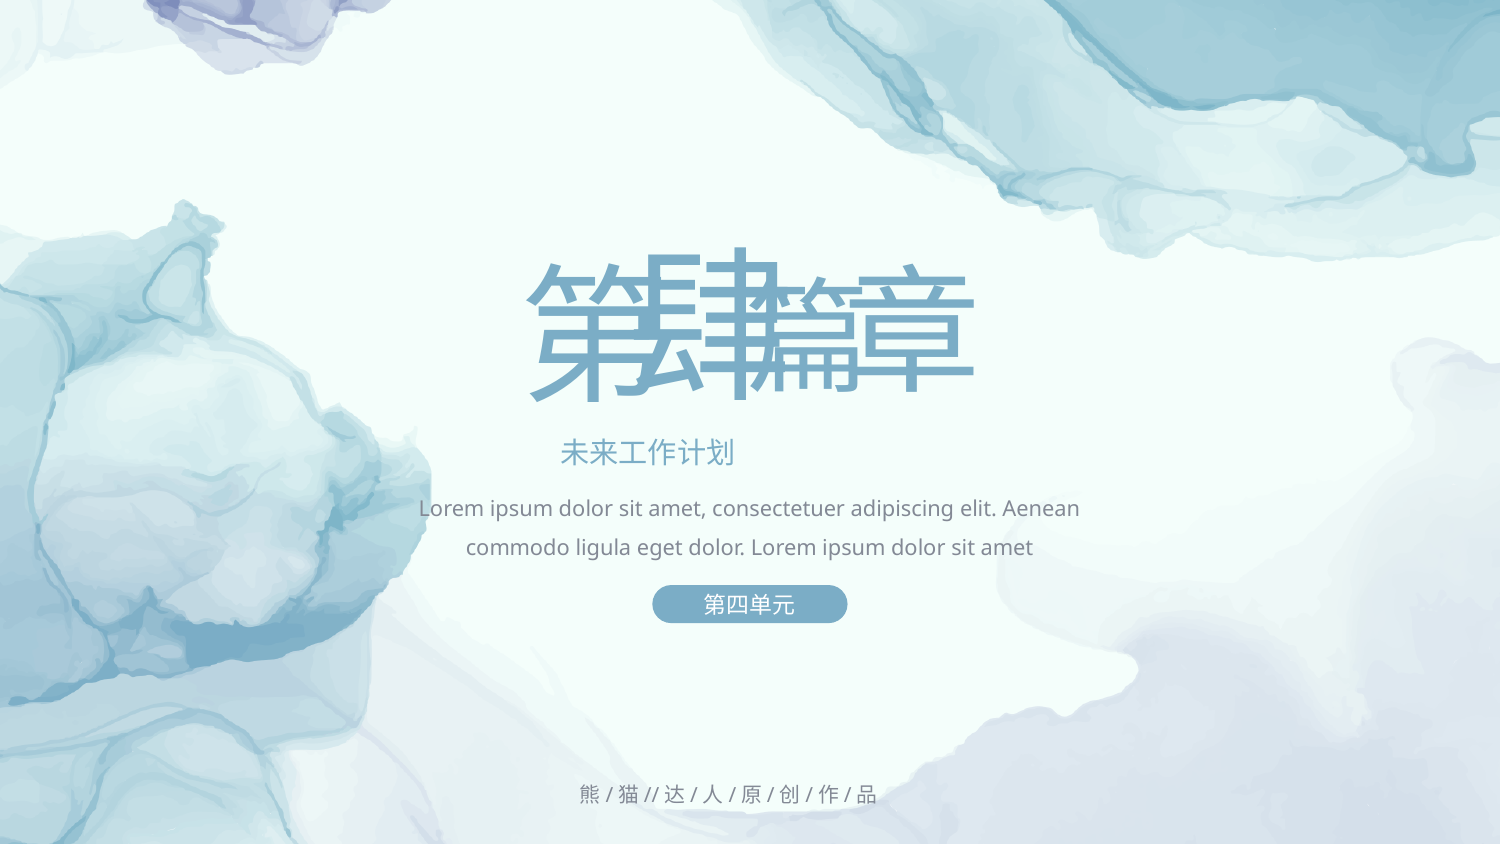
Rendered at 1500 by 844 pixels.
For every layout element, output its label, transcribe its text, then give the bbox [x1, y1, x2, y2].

text_box 熊/猫//达/人/原/创/作/品 [565, 773, 935, 814]
text_box Lorem ipsum dolor sit amet, consectetuer adipiscing elit. Aenean commodo ligula eget dolor. Lorem ipsum dolor sit amet [394, 473, 1106, 568]
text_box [503, 213, 997, 431]
text_box 第四单元 [652, 585, 848, 624]
text_box 未来工作计划 [545, 431, 955, 473]
picture [0, 0, 1500, 844]
